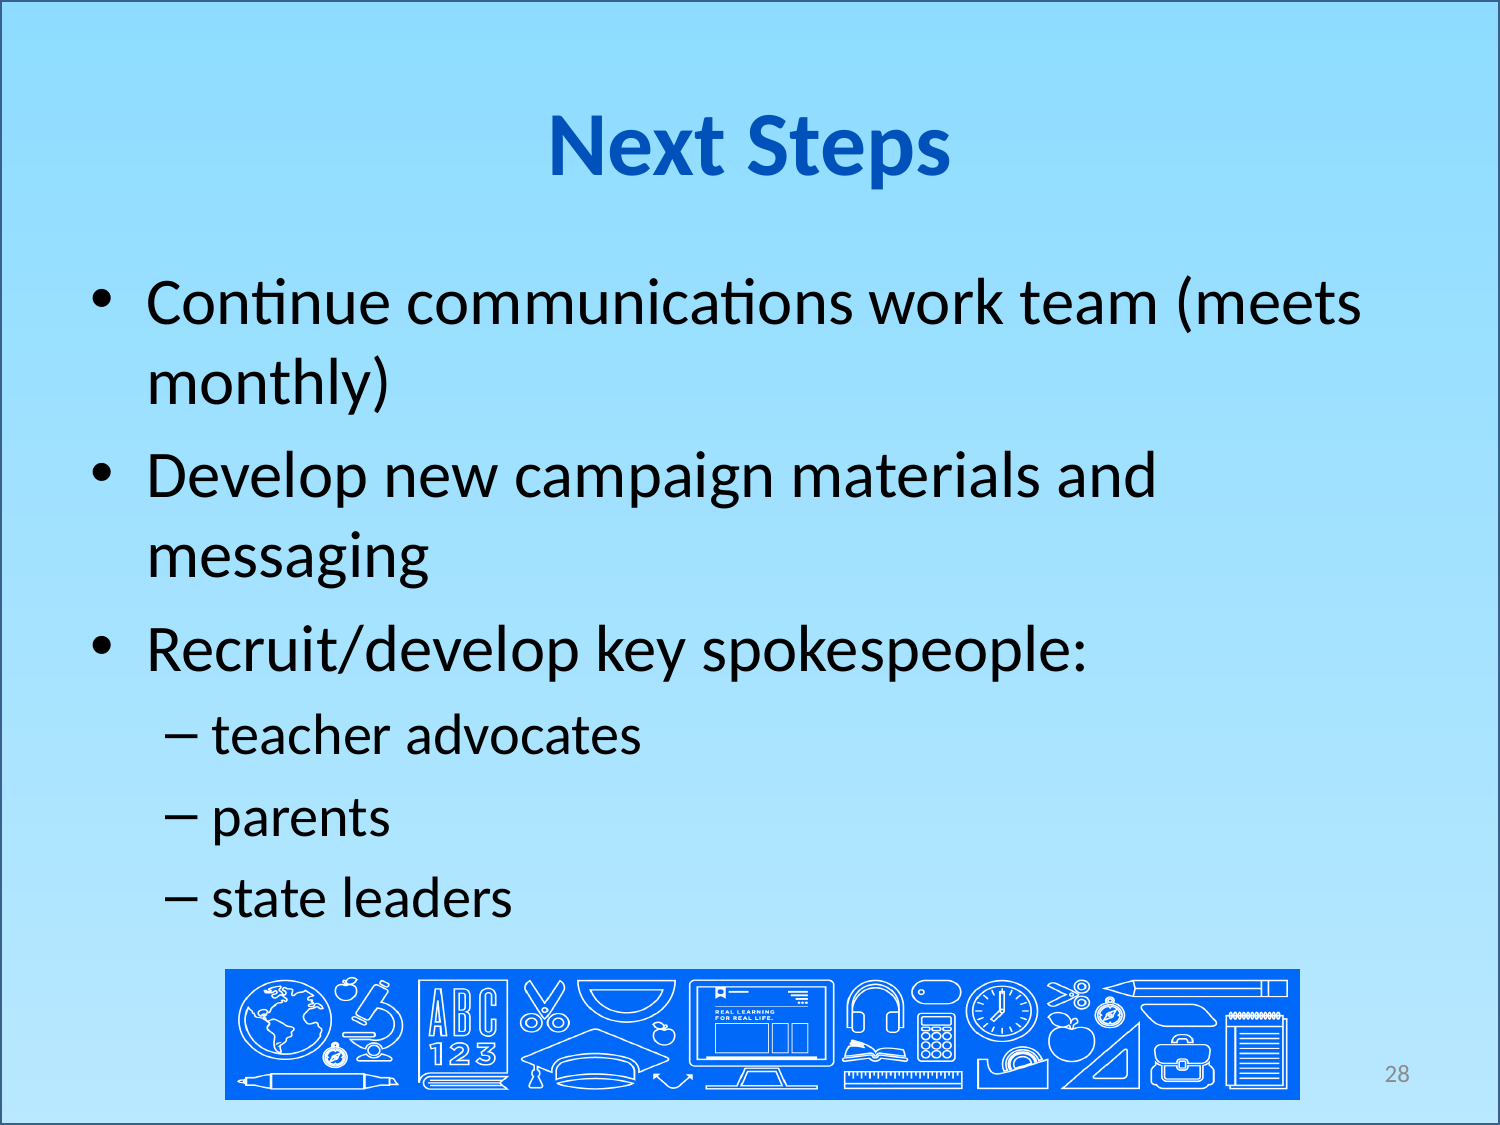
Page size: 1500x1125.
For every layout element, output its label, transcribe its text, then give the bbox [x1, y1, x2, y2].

title Next Steps [75, 45, 1425, 233]
list Continue communications work team (meets monthly) Develop new campaign materials and messaging Recruit/develop key spokespeople: teacher advocates parents state leaders [75, 249, 1425, 938]
slide_number 28 [1074, 1042, 1425, 1103]
picture [225, 969, 1300, 1100]
